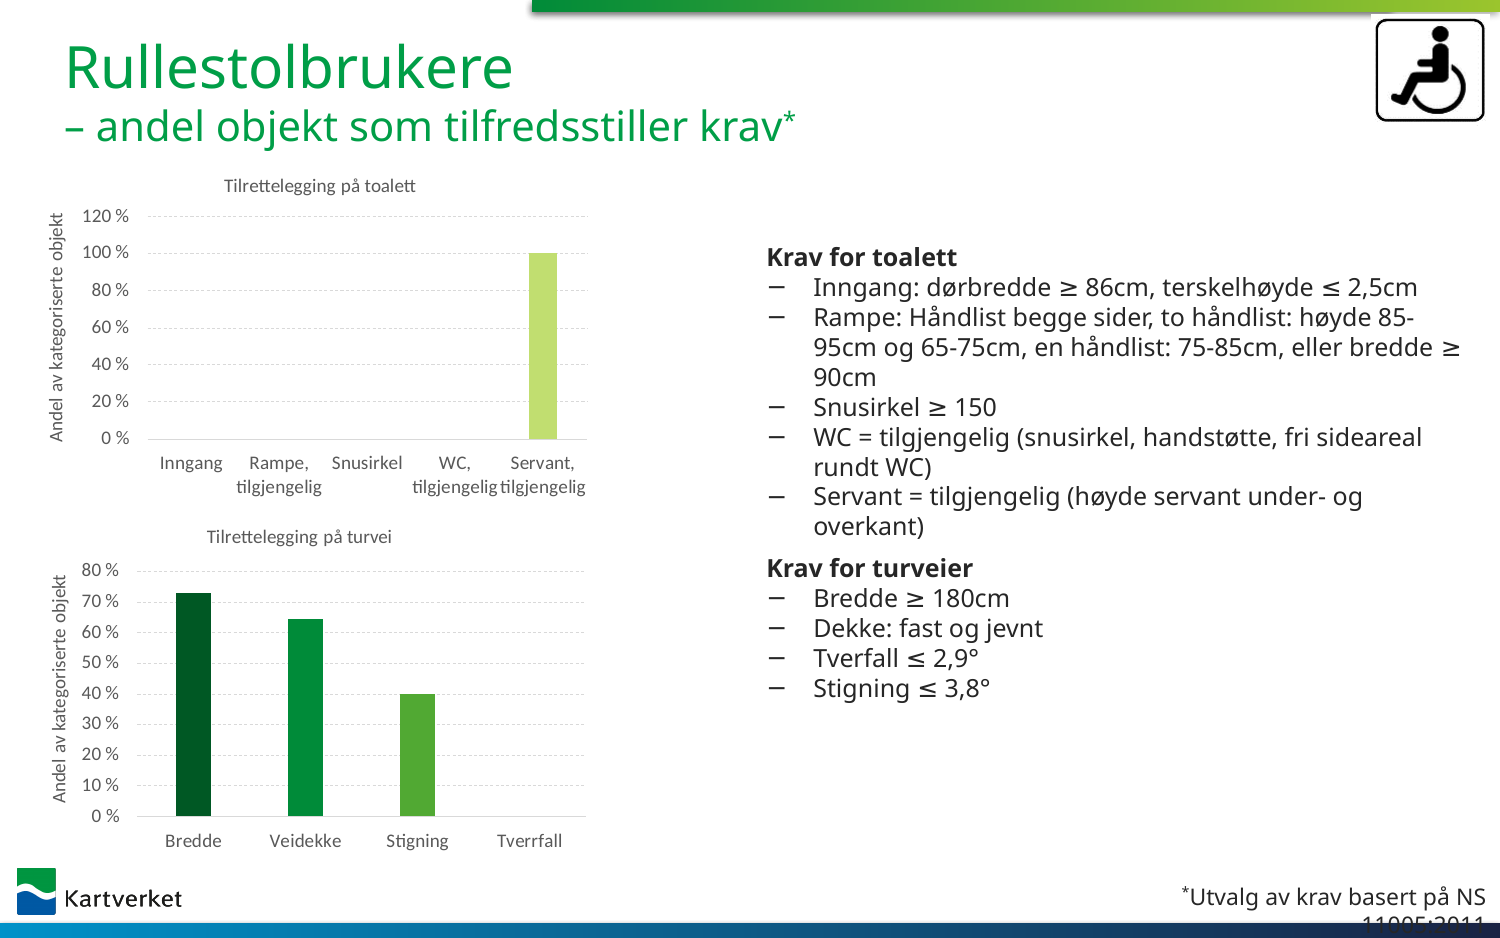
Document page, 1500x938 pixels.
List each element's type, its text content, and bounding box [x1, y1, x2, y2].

picture [41, 166, 598, 505]
picture [1371, 13, 1491, 127]
picture [41, 520, 597, 859]
text_box Krav for turveier Bredde ≥ 180cm Dekke: fast og jevnt Tverfall ≤ 2,9° Stigning ≤ 3,8° [751, 545, 1483, 710]
text_box *Utvalg av krav basert på NS 11005:2011 [1068, 873, 1500, 938]
text_box Krav for toalett Inngang: dørbredde ≥ 86cm, terskelhøyde ≤ 2,5cm Rampe: Håndlist begge sider, to håndlist: høyde 85-95cm og 65-75cm, en håndlist: 75-85cm, eller bredde ≥ 90cm Snusirkel ≥ 150 WC = tilgjengelig (snusirkel, handstøtte, fri sideareal rundt WC) Servant = tilgjengelig (høyde servant under- og overkant) [751, 234, 1483, 545]
text_box Rullestolbrukere – andel objekt som tilfredsstiller krav* [49, 14, 1431, 158]
